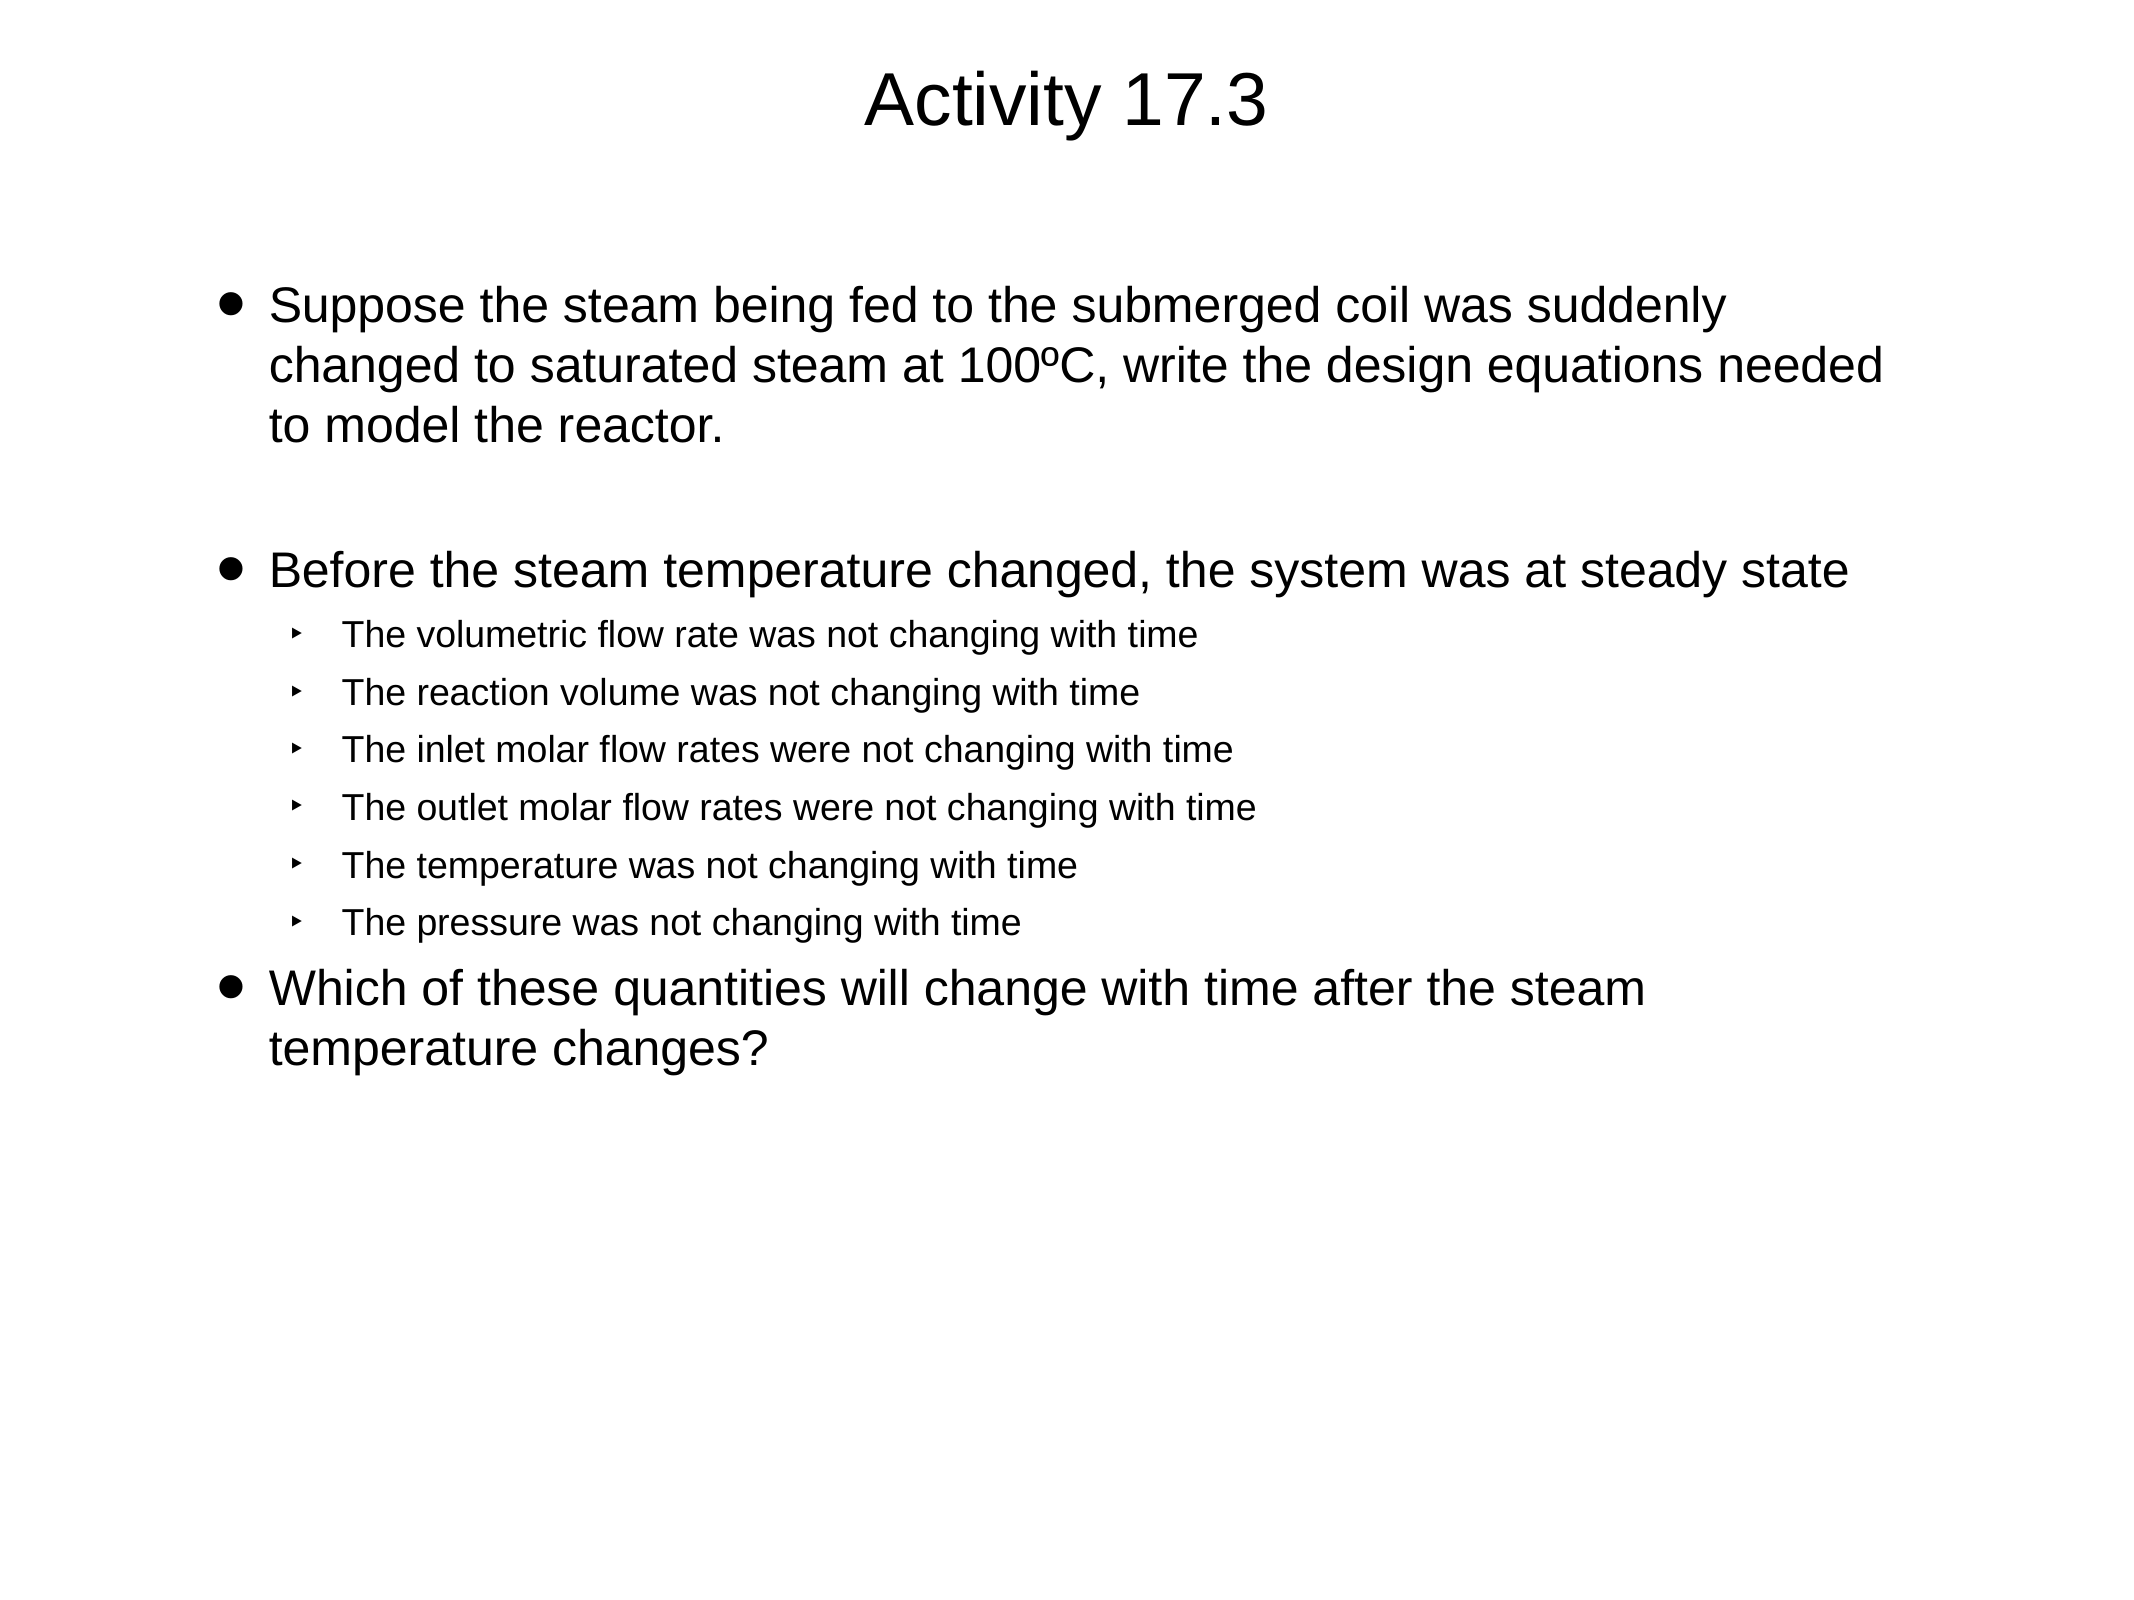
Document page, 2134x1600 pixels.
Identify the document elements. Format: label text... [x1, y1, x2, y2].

title Activity 17.3 [208, 41, 1925, 250]
list Suppose the steam being fed to the submerged coil was suddenly changed to saturated steam at 100ºC, write the design equations needed to model the reactor. Before the steam temperature changed, the system was at steady state The volumetric flow rate was not changing with time The reaction volume was not changing with time The inlet molar flow rates were not changing with time The outlet molar flow rates were not changing with time The temperature was not changing with time The pressure was not changing with time Which of these quantities will change with time after the steam temperature changes? [208, 264, 1925, 1463]
